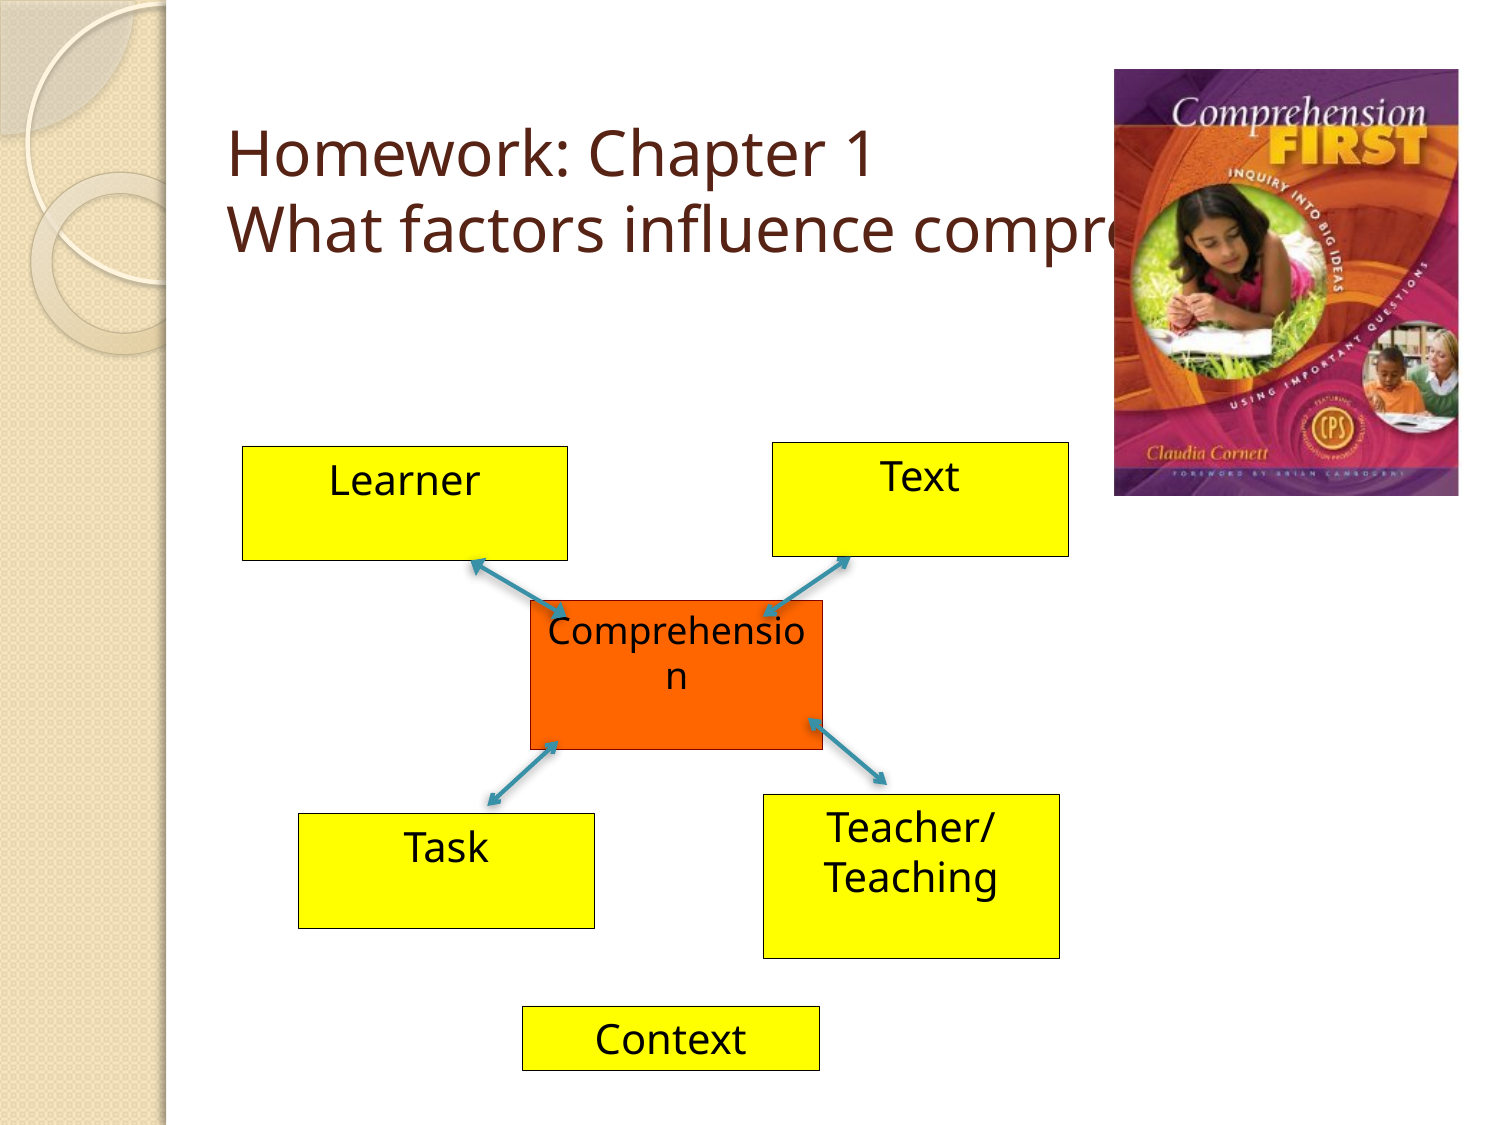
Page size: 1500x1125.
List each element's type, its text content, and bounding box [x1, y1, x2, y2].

title Homework: Chapter 1 What factors influence comprehension? [211, 95, 1107, 283]
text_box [762, 556, 852, 617]
text_box Comprehension [530, 600, 823, 750]
text_box Text [771, 442, 1069, 557]
picture [1114, 69, 1463, 496]
text_box Learner [241, 445, 568, 561]
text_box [807, 717, 888, 786]
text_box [469, 560, 567, 617]
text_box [487, 740, 559, 807]
text_box Teacher/Teaching [762, 793, 1060, 959]
text_box Task [298, 813, 595, 929]
text_box Context [522, 1005, 819, 1071]
